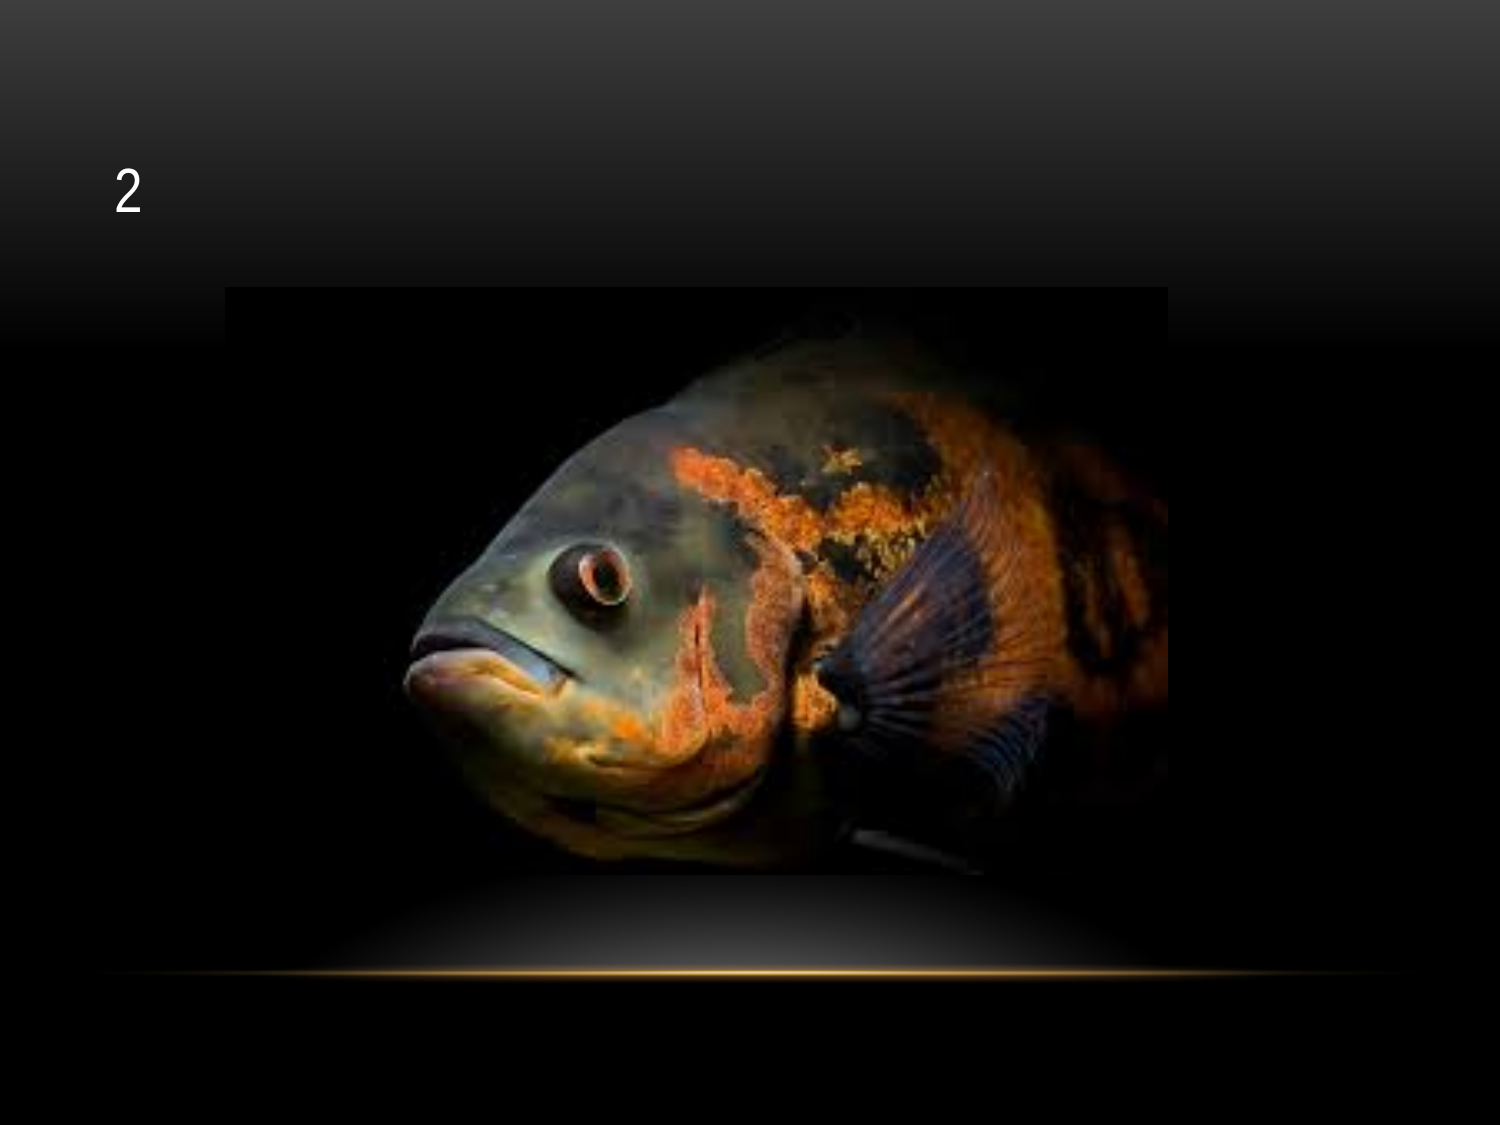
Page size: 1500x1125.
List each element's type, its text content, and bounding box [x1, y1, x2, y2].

picture [0, 0, 1500, 1125]
title 2 [99, 45, 1400, 233]
